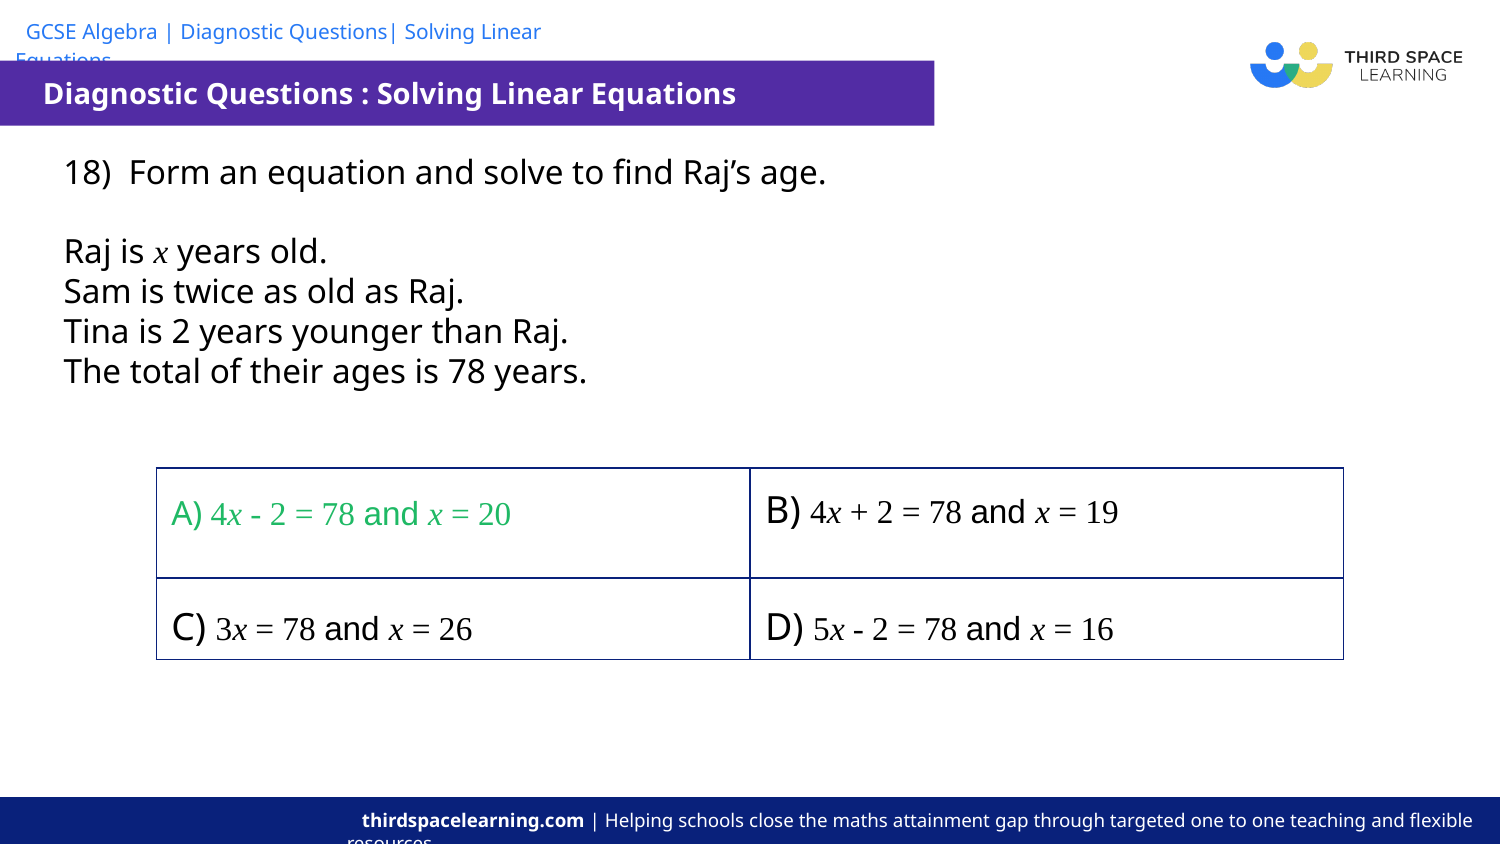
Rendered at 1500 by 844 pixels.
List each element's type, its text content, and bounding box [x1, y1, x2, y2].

table_header B) 4x + 2 = 78 and x = 19 [751, 469, 1343, 577]
text_box Diagnostic Questions : Solving Linear Equations [27, 60, 778, 126]
table_header A) 4x - 2 = 78 and x = 20 [157, 469, 749, 577]
text_box Form an equation and solve to find Raj’s age. Raj is x years old. Sam is twice as old as Raj. Tina is 2 years younger than Raj. The total of their ages is 78 years. [27, 143, 920, 398]
picture [1250, 33, 1465, 99]
table_cell C) 3x = 78 and x = 26 [157, 579, 749, 659]
table_cell D) 5x - 2 = 78 and x = 16 [751, 579, 1343, 659]
